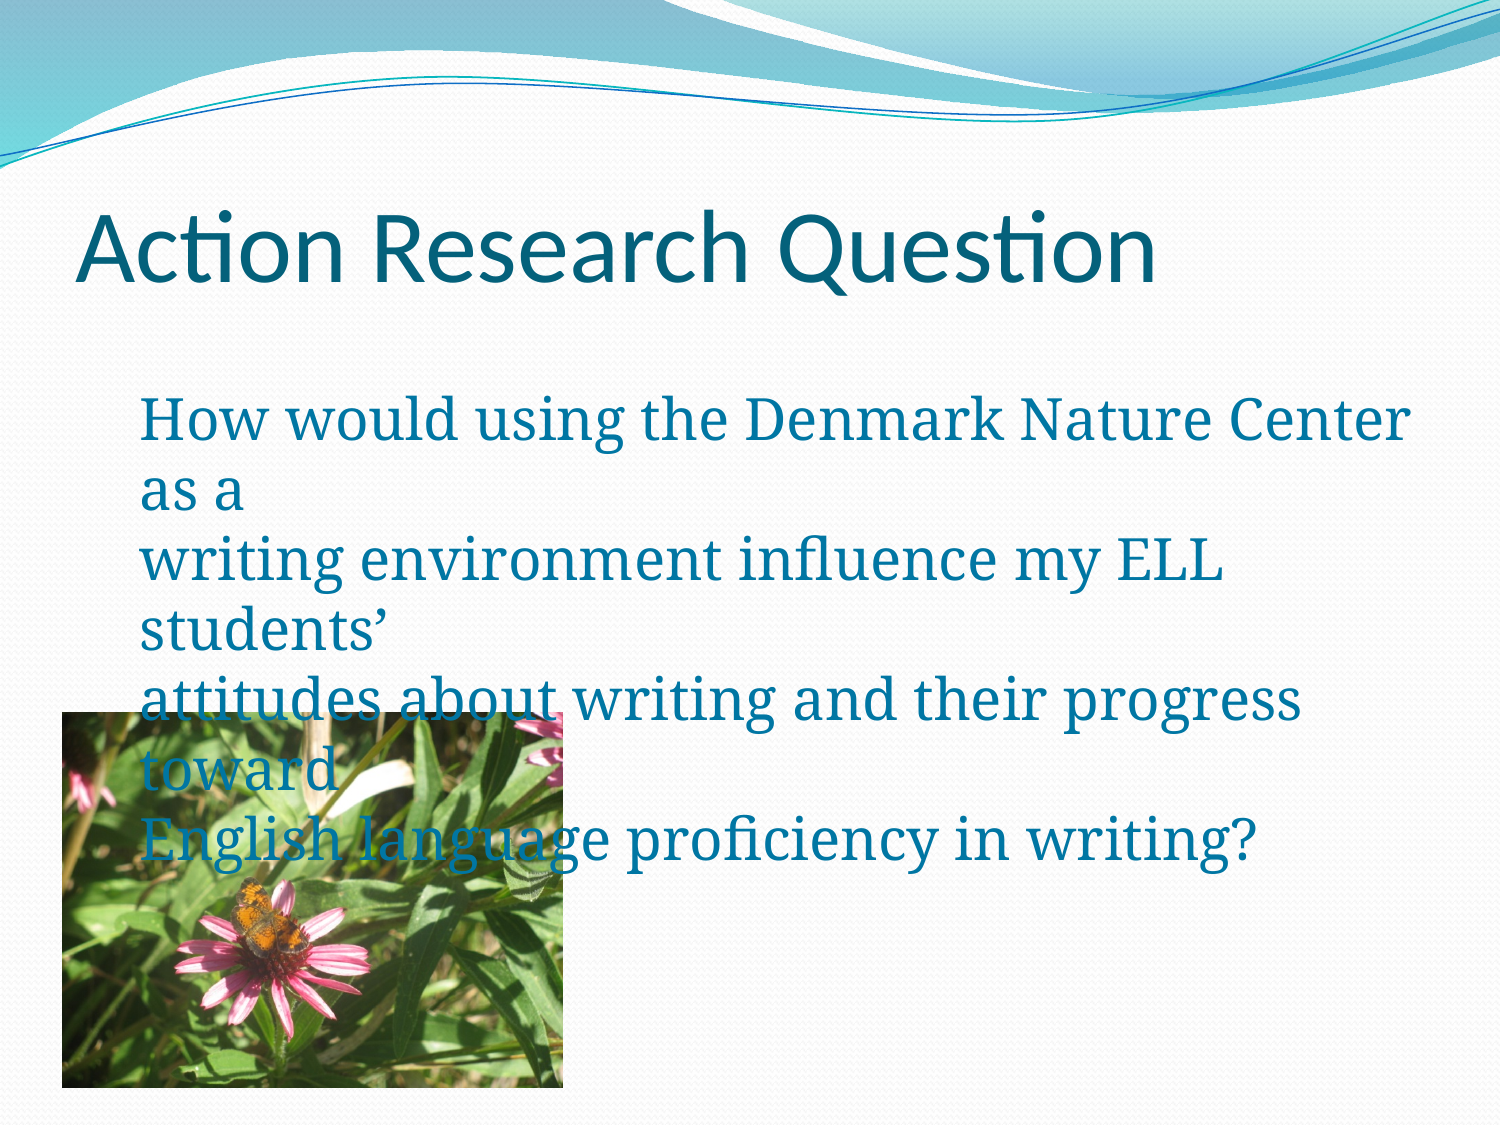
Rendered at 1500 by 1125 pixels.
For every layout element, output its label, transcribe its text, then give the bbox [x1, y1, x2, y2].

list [62, 712, 563, 1088]
title Data Analysis and Findings [563, 714, 569, 880]
text_box How would using the Denmark Nature Center as a writing environment influence my ELL students’ attitudes about writing and their progress toward English language proficiency in writing? [124, 375, 1437, 880]
title Action Research Question [75, 115, 1425, 303]
